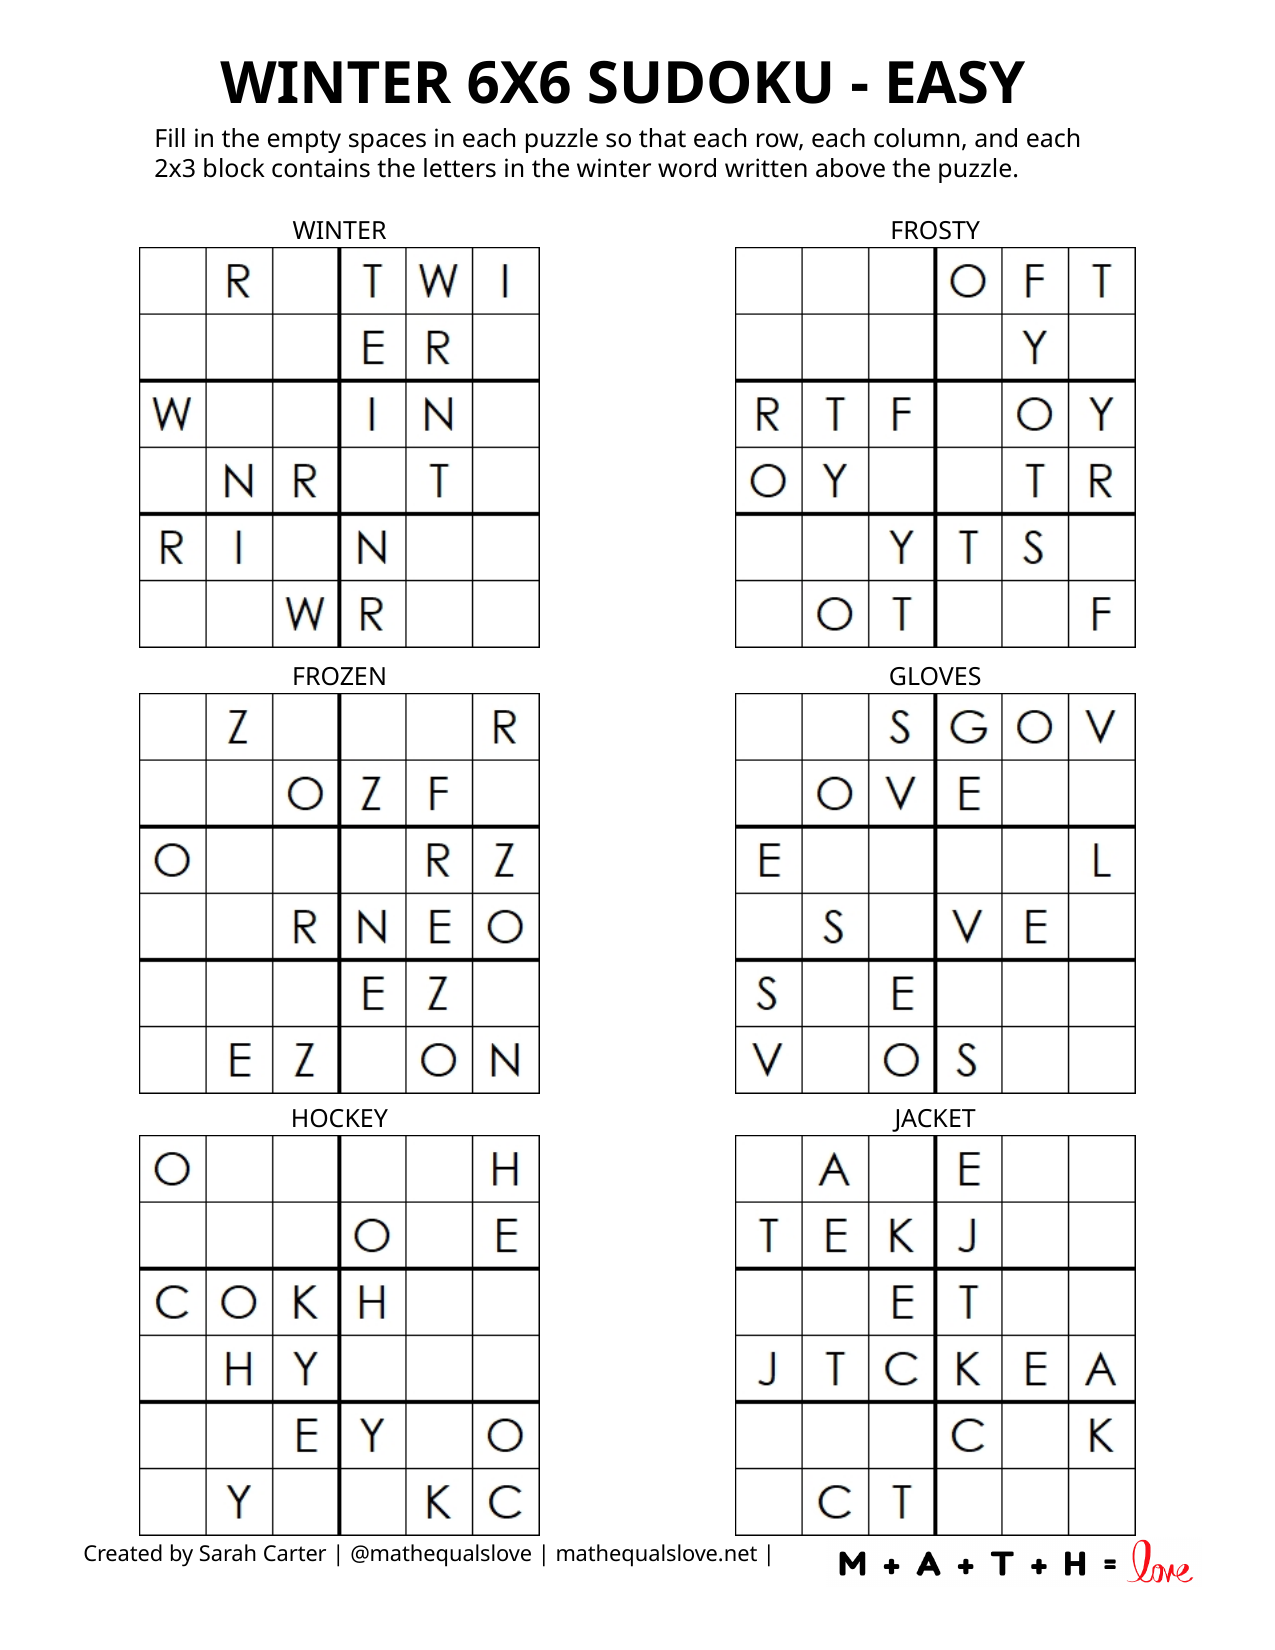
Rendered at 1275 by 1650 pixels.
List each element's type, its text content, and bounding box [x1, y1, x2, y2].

text_box GLOVES [735, 660, 1136, 693]
text_box JACKET [735, 1102, 1136, 1134]
text_box Created by Sarah Carter | @mathequalslove | mathequalslove.net | [68, 1532, 826, 1574]
picture [139, 247, 541, 649]
picture [734, 247, 1136, 649]
text_box FROZEN [139, 660, 540, 693]
text_box HOCKEY [139, 1102, 540, 1134]
picture [734, 693, 1136, 1095]
text_box WINTER [139, 214, 540, 247]
picture [139, 1134, 541, 1536]
picture [139, 693, 541, 1095]
picture [734, 1134, 1203, 1588]
text_box Fill in the empty spaces in each puzzle so that each row, each column, and each 2x3 block contains the letters in the winter word written above the puzzle. [139, 115, 1136, 190]
text_box WINTER 6X6 SUDOKU - EASY [68, 37, 1178, 123]
text_box FROSTY [735, 214, 1136, 247]
